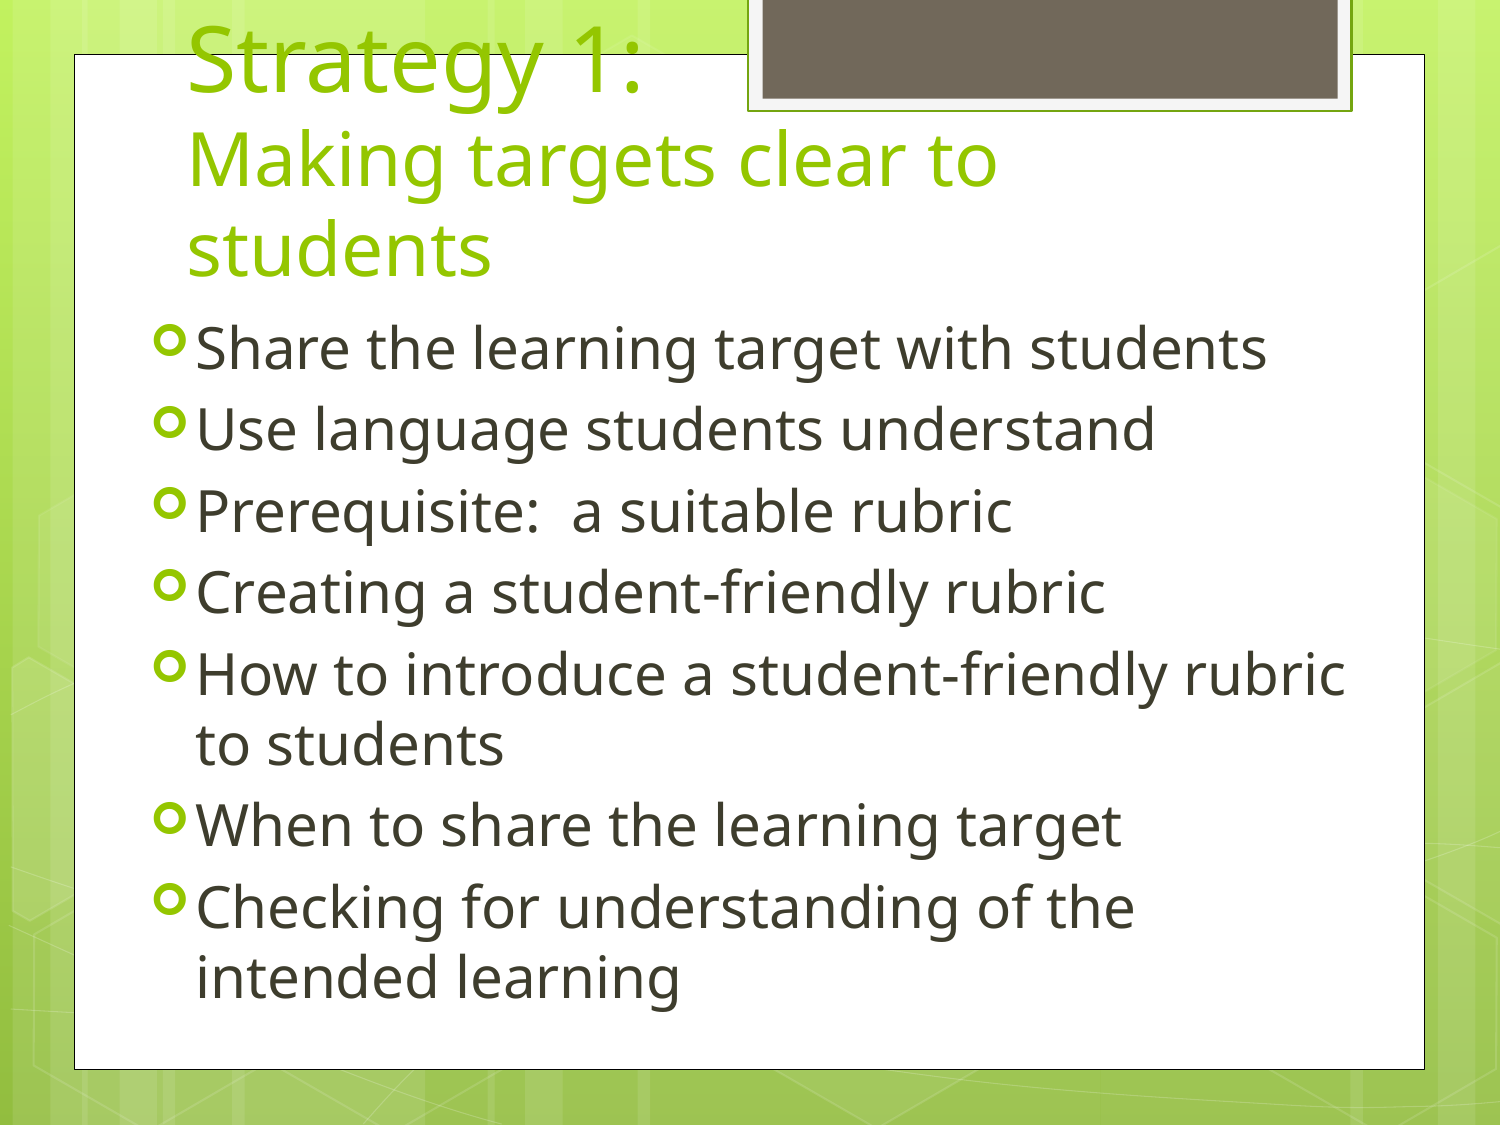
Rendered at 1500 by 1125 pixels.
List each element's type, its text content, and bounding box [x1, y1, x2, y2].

list Share the learning target with students Use language students understand Prerequisite: a suitable rubric Creating a student-friendly rubric How to introduce a student-friendly rubric to students When to share the learning target Checking for understanding of the intended learning [77, 303, 1393, 1125]
title Strategy 1: Making targets clear to students [171, 111, 1324, 299]
